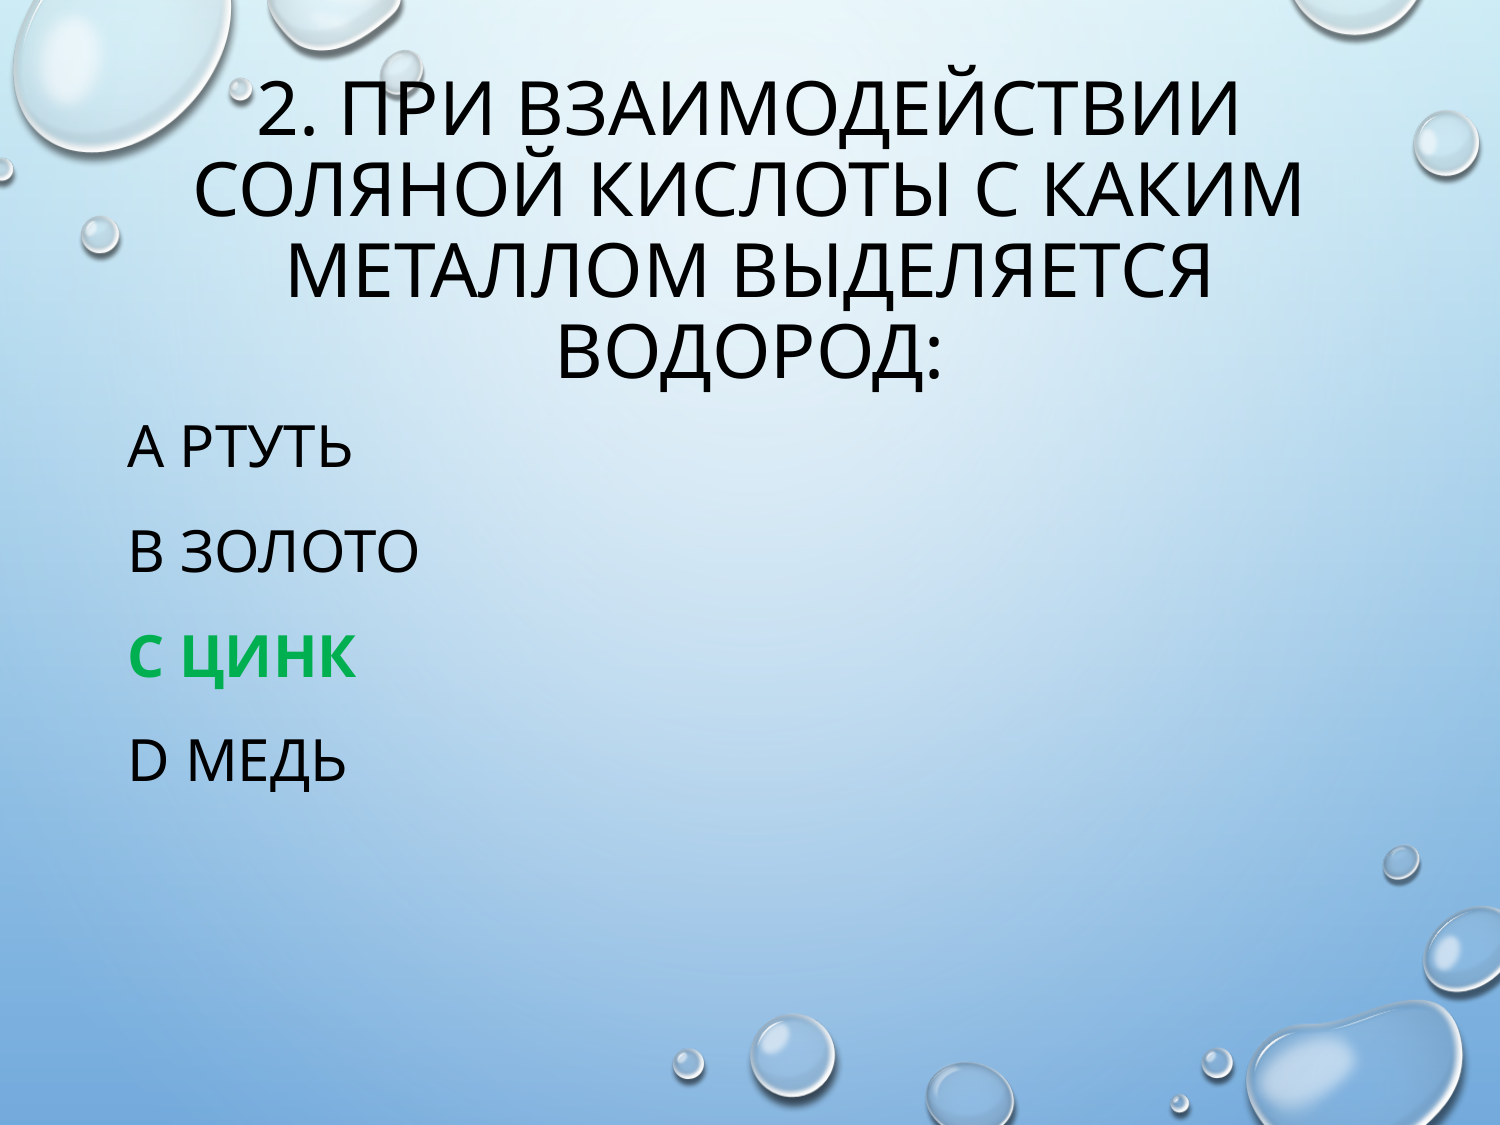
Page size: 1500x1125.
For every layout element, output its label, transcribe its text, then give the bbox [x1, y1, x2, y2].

title 2. При взаимодействии соляной кислоты с каким металлом выделяется водород: [112, 101, 1388, 364]
picture [0, 0, 1500, 1125]
list А Ртуть B золото C Цинк D Медь [112, 388, 1388, 950]
